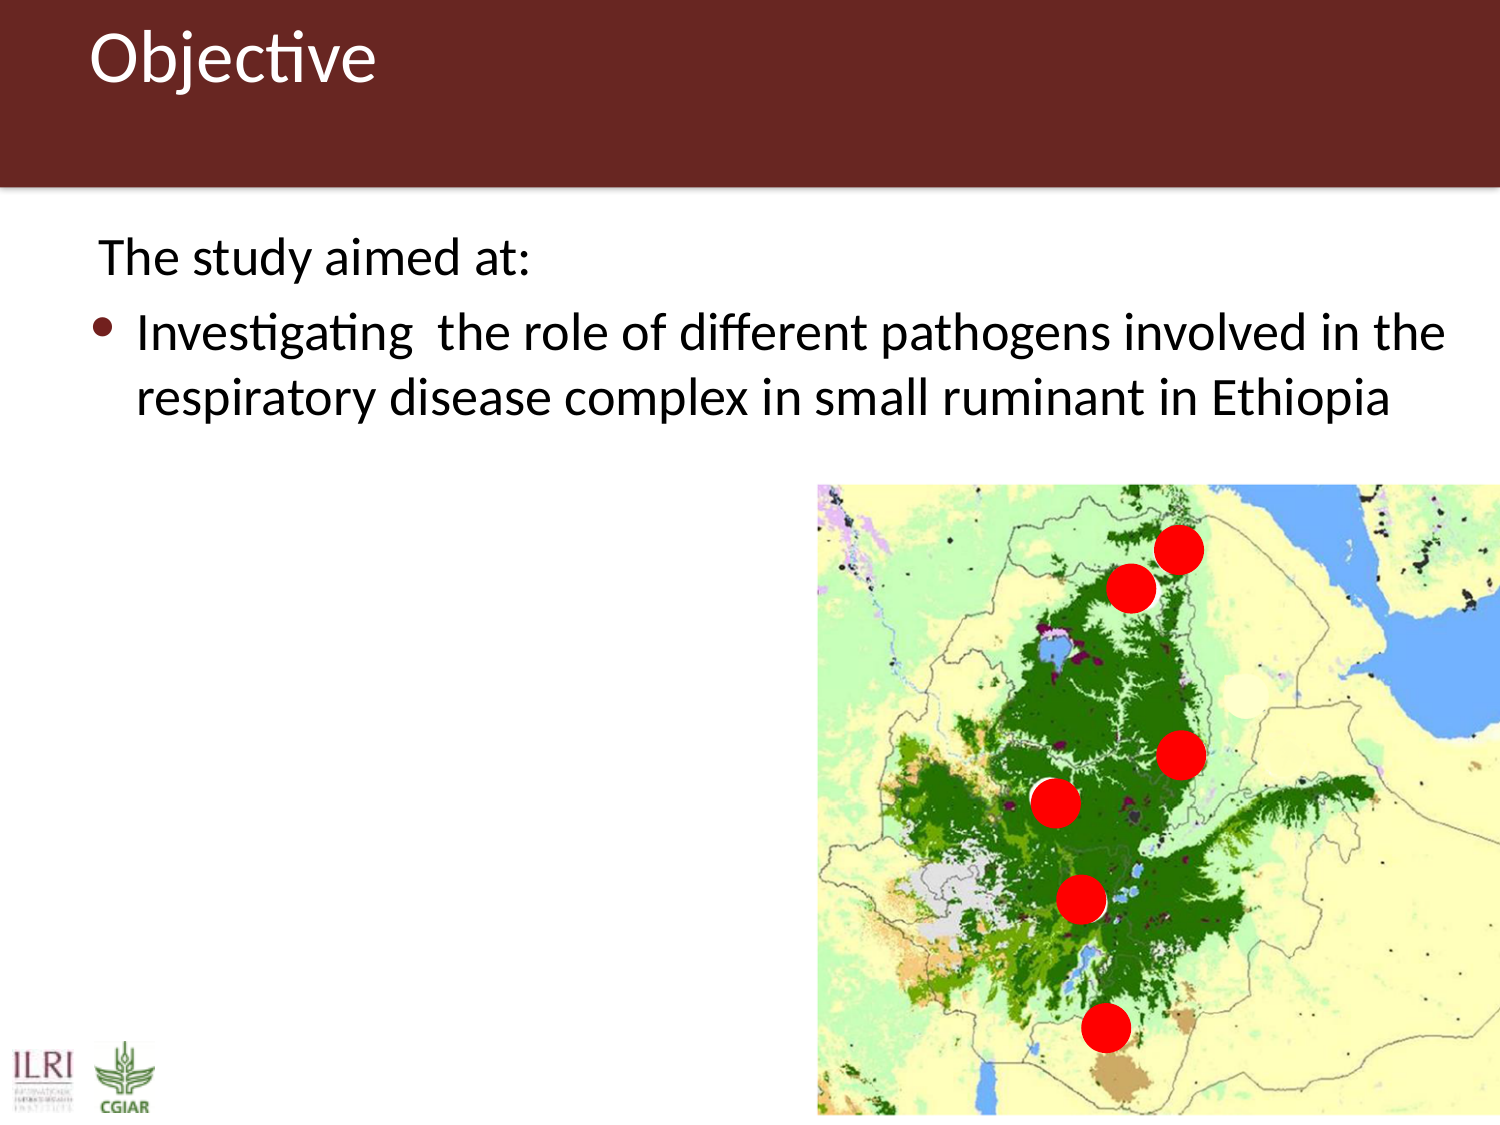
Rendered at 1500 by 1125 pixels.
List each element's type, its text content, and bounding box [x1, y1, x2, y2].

picture [12, 1049, 74, 1113]
picture [94, 1041, 155, 1113]
list The study aimed at: Investigating the role of different pathogens involved in the respiratory disease complex in small ruminant in Ethiopia [75, 213, 1500, 964]
picture [812, 479, 1500, 1125]
title Objective [75, 0, 1425, 188]
